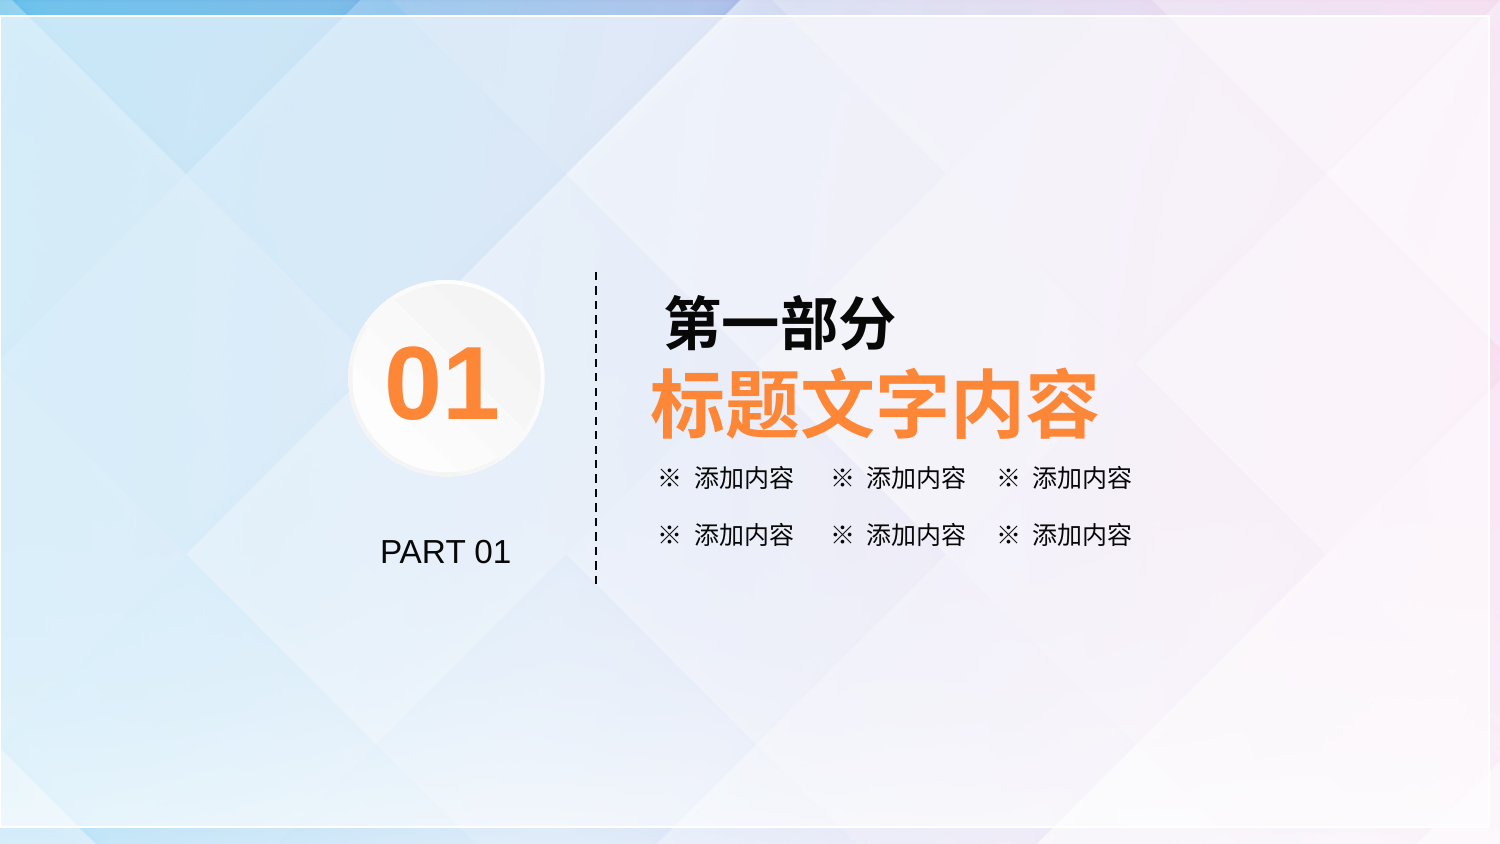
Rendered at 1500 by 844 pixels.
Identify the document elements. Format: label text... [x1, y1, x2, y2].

text_box PART 01 [380, 529, 529, 570]
text_box ※ 添加内容 [647, 514, 810, 555]
text_box ※ 添加内容 [986, 514, 1148, 555]
text_box ※ 添加内容 [820, 457, 982, 498]
text_box 第一部分 标题文字内容 [635, 280, 1115, 455]
picture [0, 0, 1500, 844]
text_box ※ 添加内容 [647, 457, 817, 498]
text_box ※ 添加内容 [820, 514, 982, 555]
text_box ※ 添加内容 [986, 457, 1155, 498]
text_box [348, 280, 545, 477]
